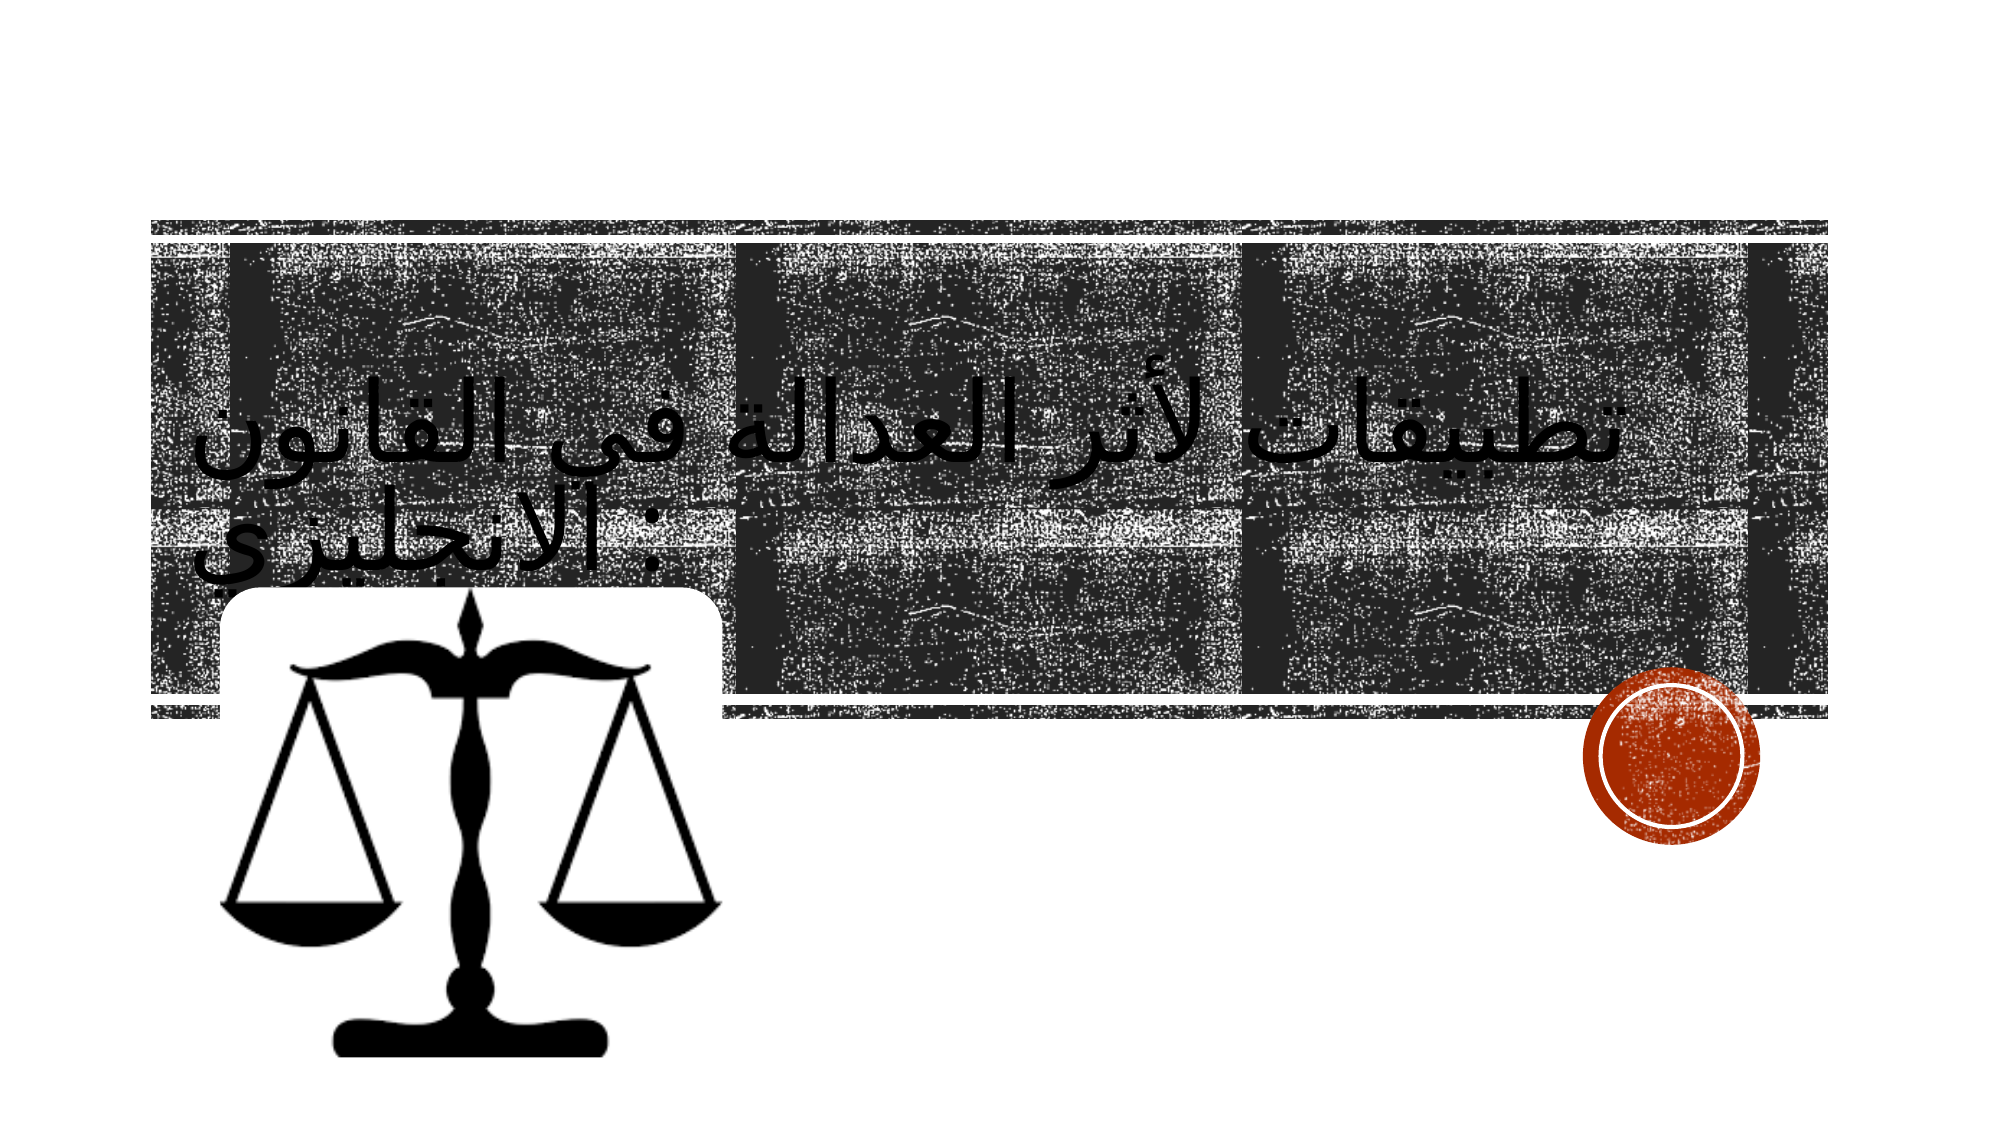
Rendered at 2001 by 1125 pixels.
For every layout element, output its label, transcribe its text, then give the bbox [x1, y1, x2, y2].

picture [219, 587, 723, 1058]
title تطبيقات لأثر العدالة في القانون الانجليزي : [172, 234, 1808, 733]
